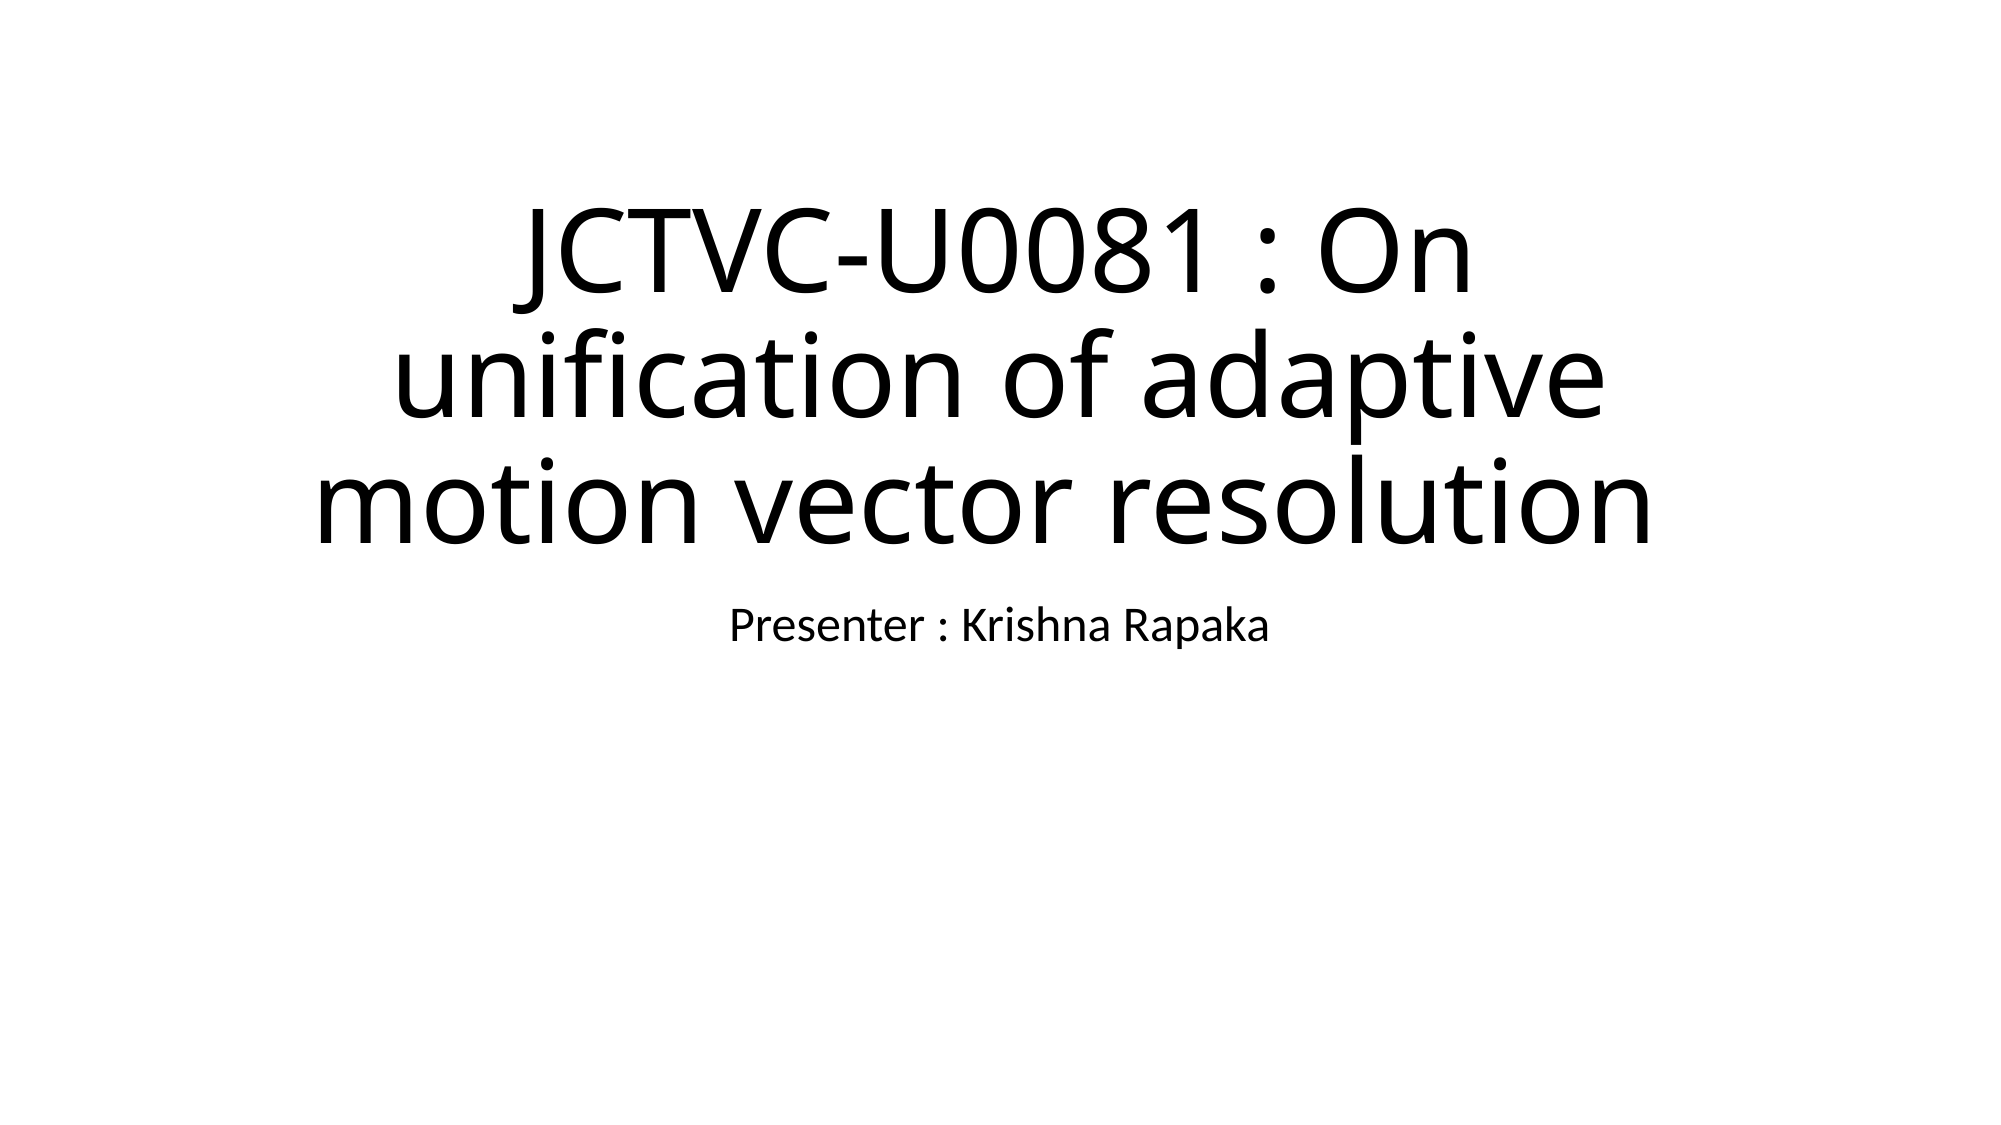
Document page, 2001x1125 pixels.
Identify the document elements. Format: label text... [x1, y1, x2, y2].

subtitle Presenter : Krishna Rapaka [249, 590, 1750, 863]
title JCTVC-U0081 : On unification of adaptive motion vector resolution [249, 184, 1750, 576]
